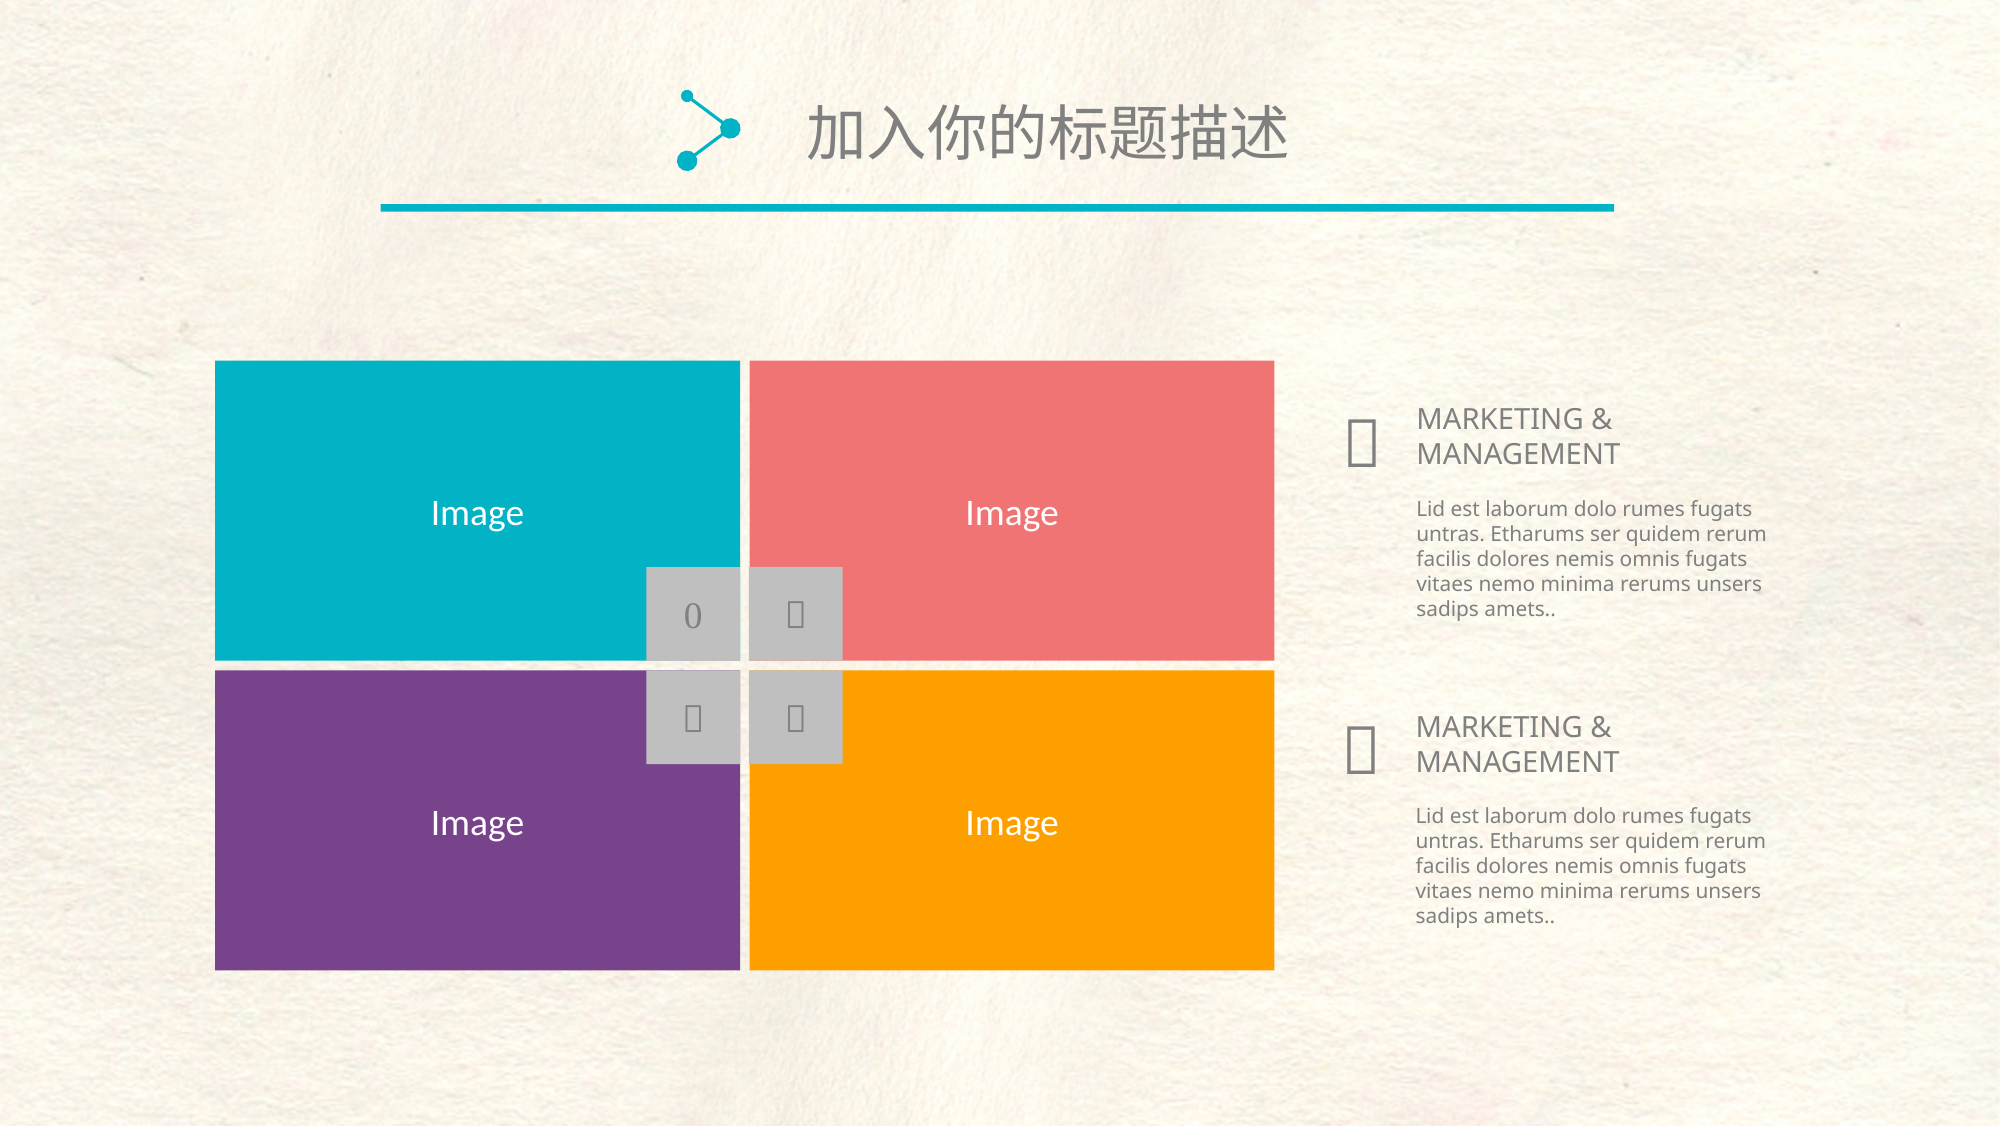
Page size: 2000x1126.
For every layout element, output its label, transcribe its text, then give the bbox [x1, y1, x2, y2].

text_box  [747, 565, 845, 663]
text_box Image [747, 668, 1277, 972]
text_box Image [747, 359, 1277, 663]
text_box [1313, 392, 1803, 631]
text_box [380, 86, 1615, 212]
text_box  [644, 668, 742, 766]
picture [0, 0, 2000, 1126]
text_box  [747, 668, 845, 766]
text_box Image [213, 668, 742, 972]
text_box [1312, 700, 1803, 939]
text_box Image [213, 359, 742, 663]
text_box  [644, 565, 742, 663]
